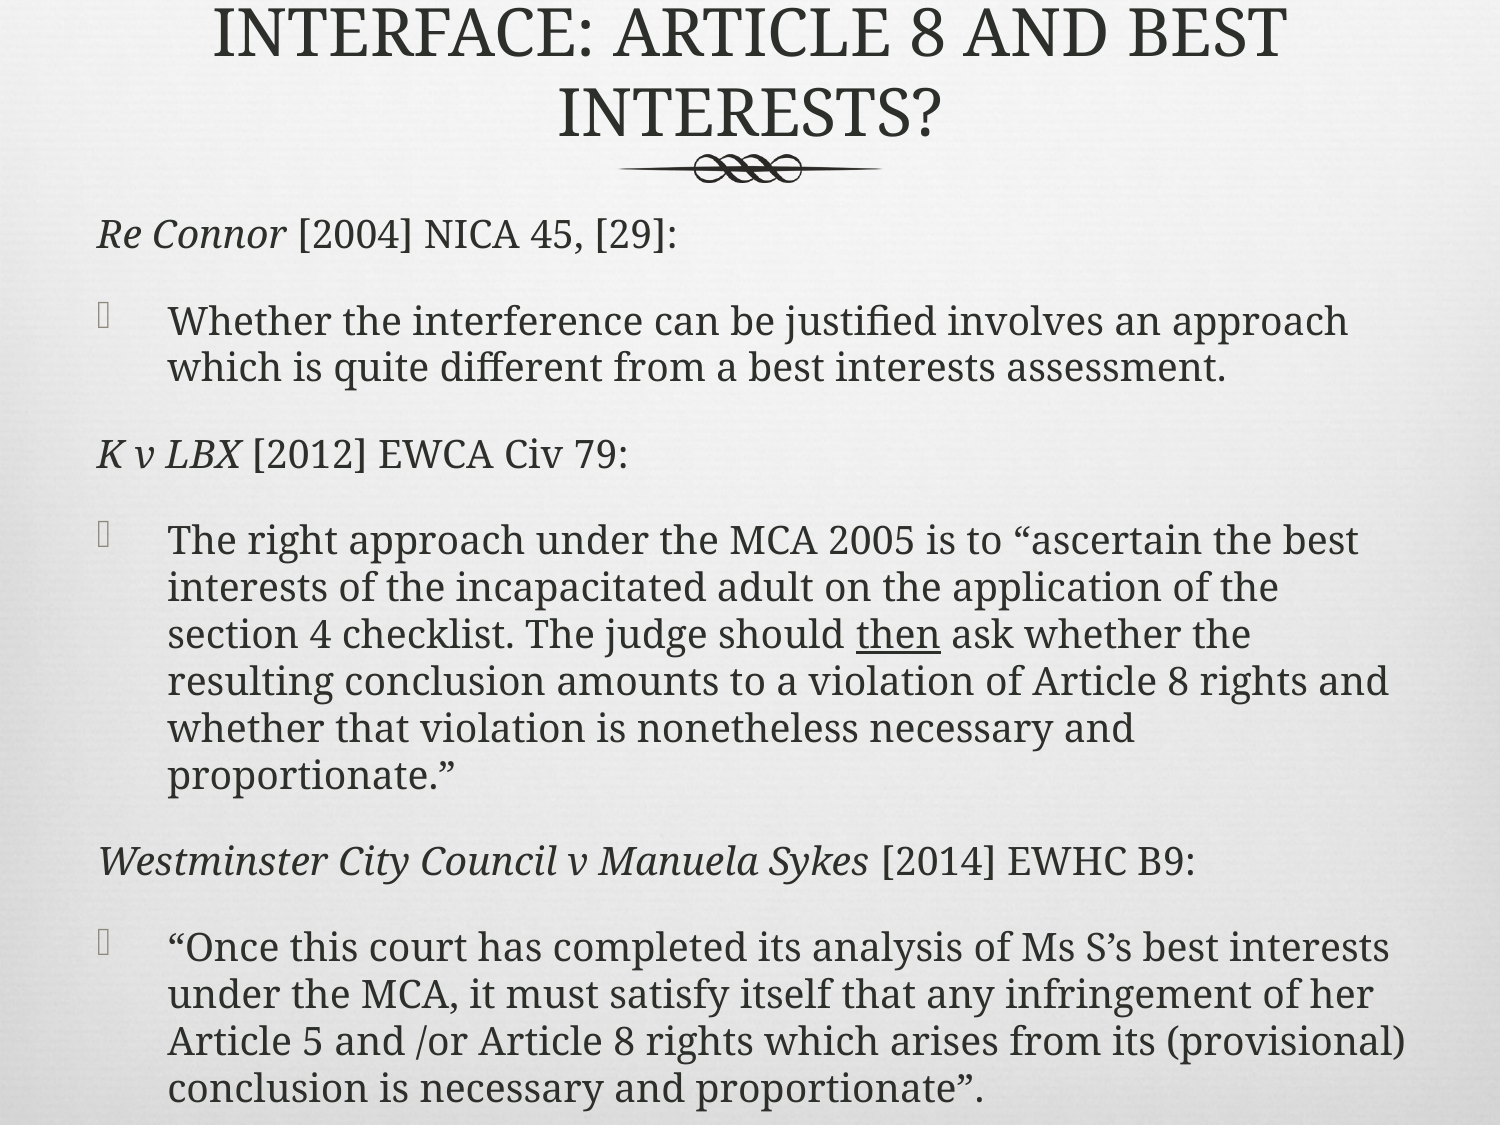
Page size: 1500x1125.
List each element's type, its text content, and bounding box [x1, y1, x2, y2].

picture [615, 158, 885, 183]
title Interface: Article 8 and Best Interests? [52, 0, 1449, 158]
list Re Connor [2004] NICA 45, [29]: Whether the interference can be justified involves an approach which is quite different from a best interests assessment. K v LBX [2012] EWCA Civ 79: The right approach under the MCA 2005 is to “ascertain the best interests of the incapacitated adult on the application of the section 4 checklist. The judge should then ask whether the resulting conclusion amounts to a violation of Article 8 rights and whether that violation is nonetheless necessary and proportionate.” Westminster City Council v Manuela Sykes [2014] EWHC B9: “Once this court has completed its analysis of Ms S’s best interests under the MCA, it must satisfy itself that any infringement of her Article 5 and /or Article 8 rights which arises from its (provisional) conclusion is necessary and proportionate”. [81, 202, 1427, 1125]
